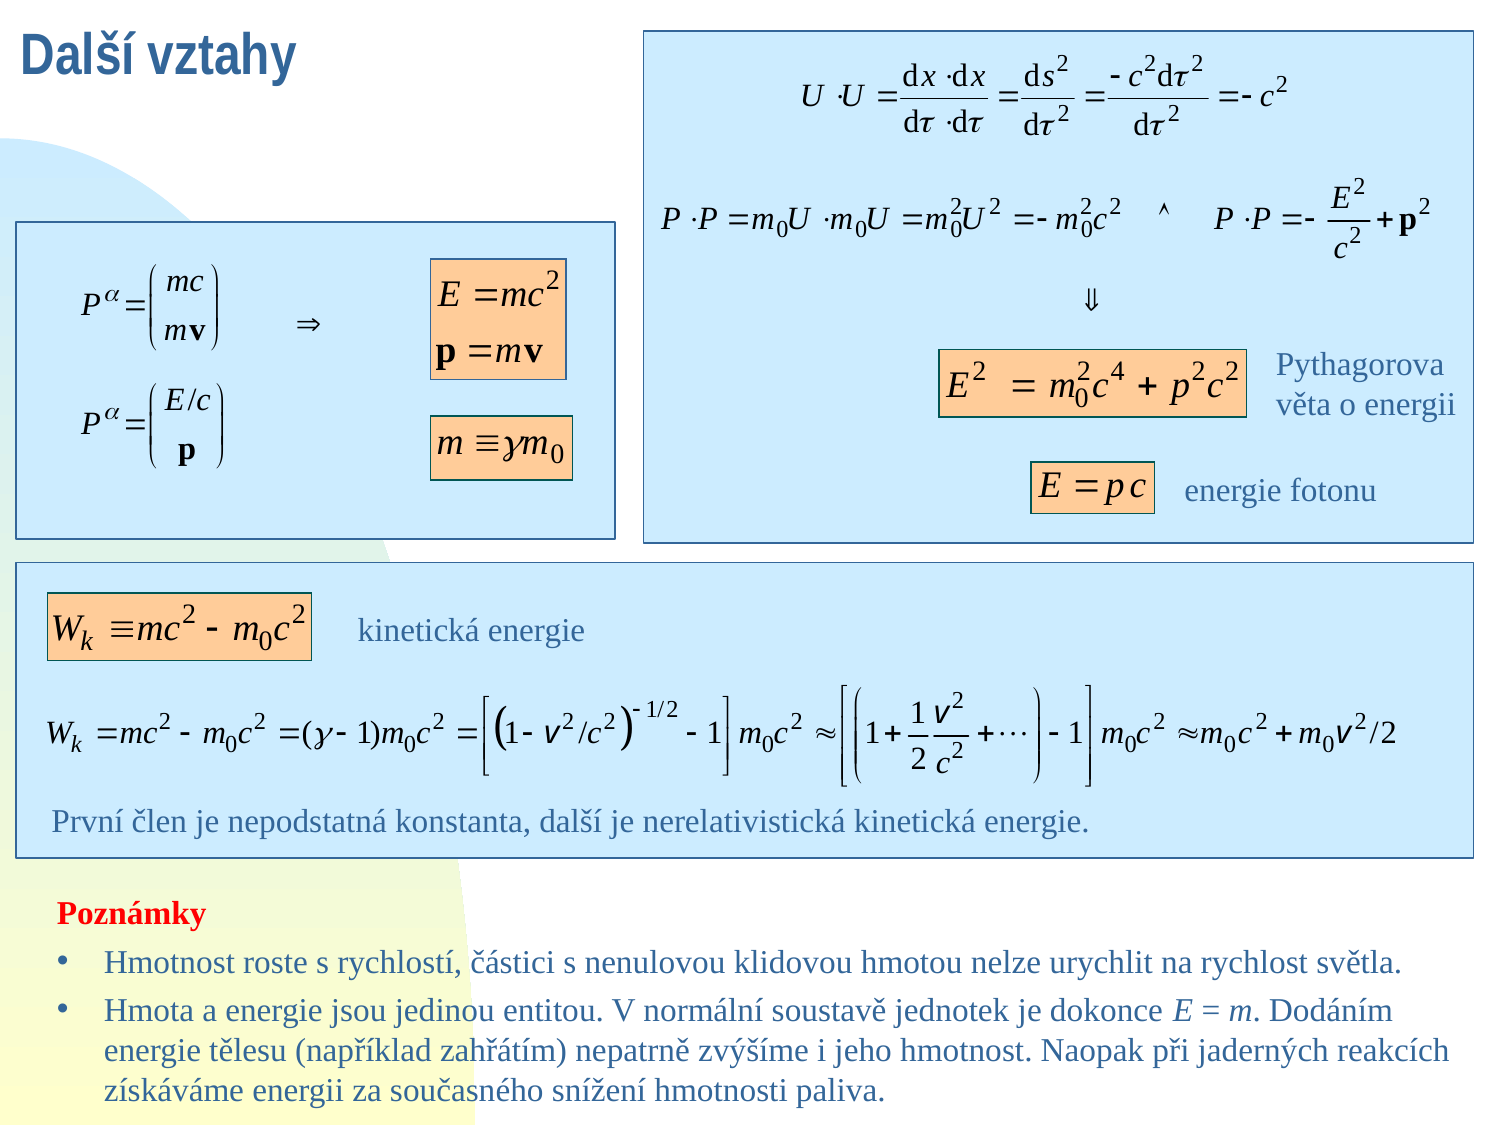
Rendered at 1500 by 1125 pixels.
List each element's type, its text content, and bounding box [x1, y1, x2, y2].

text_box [1077, 275, 1108, 320]
text_box Poznámky Hmotnost roste s rychlostí, částici s nenulovou klidovou hmotou nelze urychlit na rychlost světla. Hmota a energie jsou jedinou entitou. V normální soustavě jednotek je dokonce E = m. Dodáním energie tělesu (například zahřátím) nepatrně zvýšíme i jeho hmotnost. Naopak při jaderných reakcích získáváme energii za současného snížení hmotnosti paliva. [42, 884, 1476, 1116]
text_box energie fotonu [1169, 461, 1403, 516]
text_box [16, 562, 1474, 858]
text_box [75, 258, 243, 476]
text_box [48, 593, 311, 660]
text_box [43, 678, 1403, 793]
text_box [16, 222, 615, 539]
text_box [431, 416, 572, 480]
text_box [431, 259, 566, 379]
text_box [291, 310, 333, 343]
text_box První člen je nepodstatná konstanta, další je nerelativistická kinetická energie. [36, 791, 1107, 847]
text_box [939, 350, 1246, 417]
text_box [643, 30, 1474, 544]
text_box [1031, 462, 1154, 513]
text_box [655, 45, 1437, 267]
text_box Pythagorova věta o energii [1261, 335, 1480, 430]
text_box kinetická energie [342, 600, 610, 656]
text_box Další vztahy [5, 26, 738, 93]
